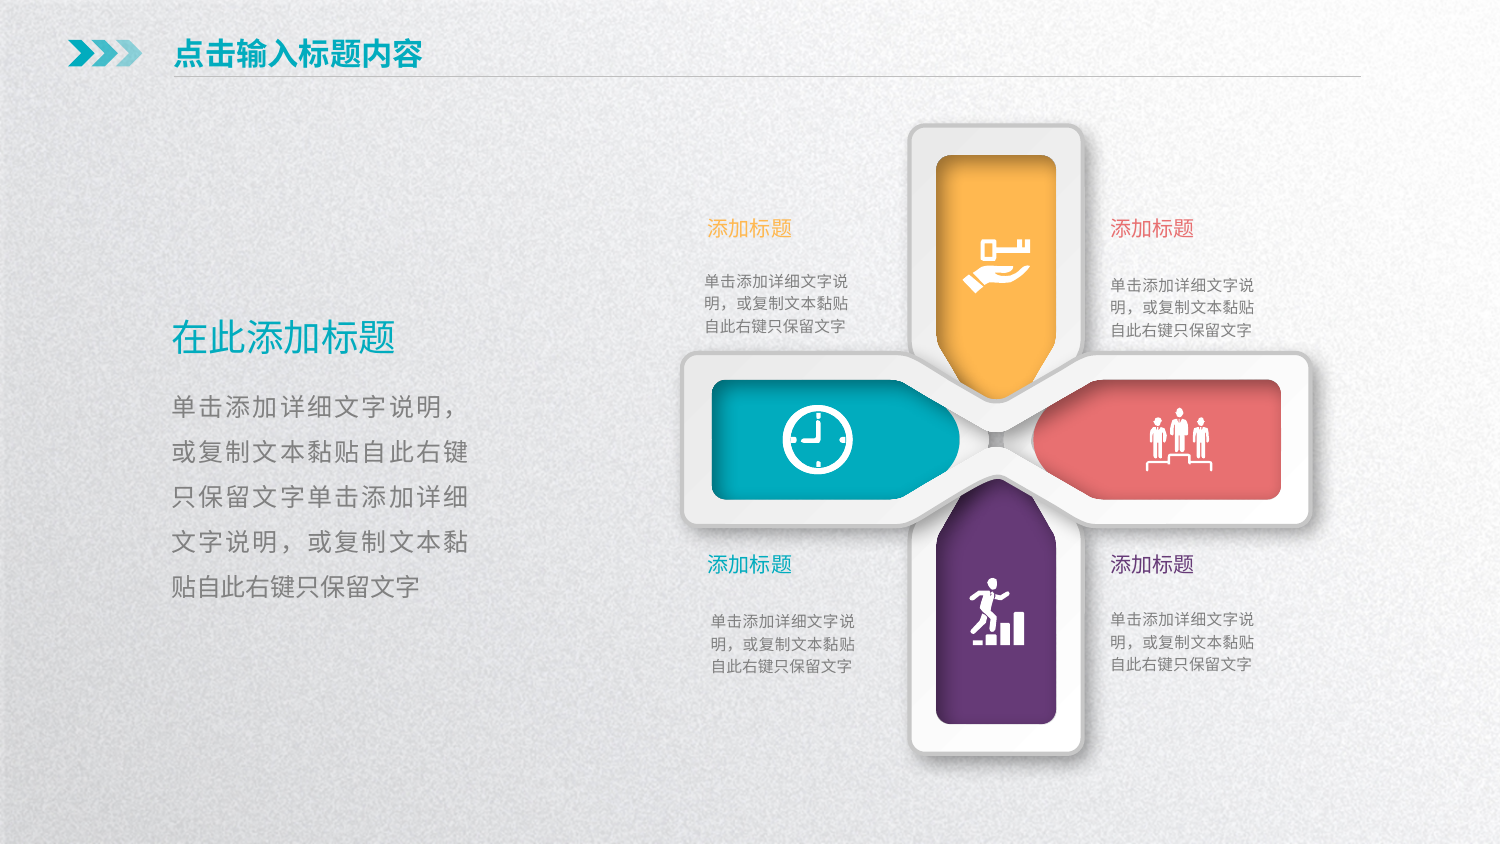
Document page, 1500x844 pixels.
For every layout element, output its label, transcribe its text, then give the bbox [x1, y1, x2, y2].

picture [0, 0, 1500, 844]
text_box 单击添加详细文字说明，或复制文本黏贴自此右键只保留文字单击添加详细文字说明，或复制文本黏贴自此右键只保留文字 [156, 369, 485, 654]
text_box 添加标题 [692, 544, 853, 585]
text_box 点击输入标题内容 [165, 30, 440, 76]
text_box 添加标题 [1095, 207, 1255, 248]
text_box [909, 527, 1083, 754]
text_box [681, 352, 1311, 527]
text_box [67, 39, 143, 67]
text_box 在此添加标题 [156, 306, 487, 367]
text_box 添加标题 [692, 207, 853, 248]
text_box 单击添加详细文字说明，或复制文本黏贴自此右键只保留文字 [689, 260, 864, 343]
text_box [909, 125, 1083, 352]
text_box 单击添加详细文字说明，或复制文本黏贴自此右键只保留文字 [695, 600, 870, 684]
text_box 单击添加详细文字说明，或复制文本黏贴自此右键只保留文字 [1095, 598, 1270, 682]
text_box 单击添加详细文字说明，或复制文本黏贴自此右键只保留文字 [1095, 264, 1270, 347]
text_box 添加标题 [1095, 544, 1255, 585]
